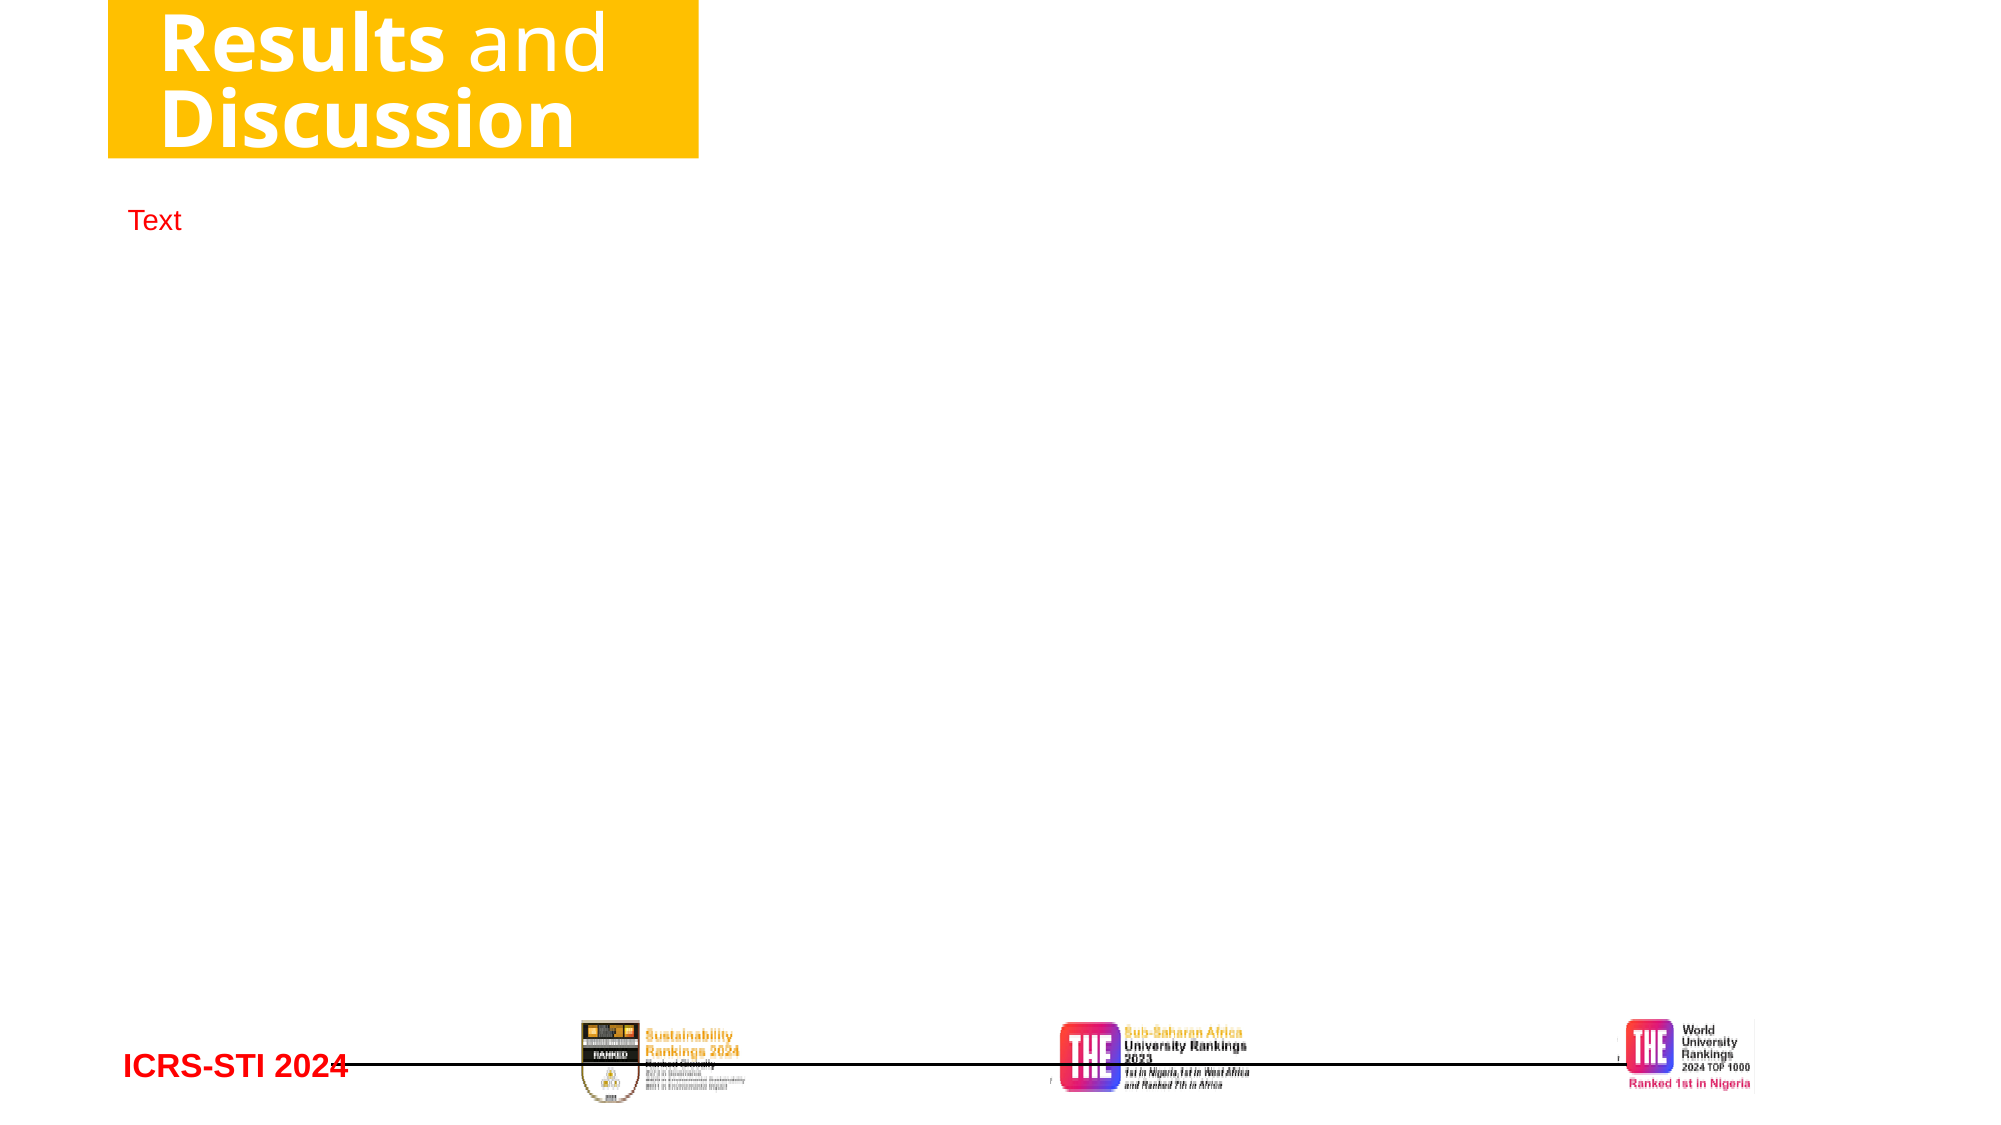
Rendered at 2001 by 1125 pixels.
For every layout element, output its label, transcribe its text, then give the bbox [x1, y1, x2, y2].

picture [1050, 1066, 1254, 1101]
text_box Results and Discussion [143, 3, 686, 193]
picture [572, 1066, 751, 1103]
picture [1617, 1019, 1755, 1094]
list Text [112, 193, 1839, 966]
picture [572, 1019, 751, 1063]
footer ICRS-STI 2024 [108, 1037, 686, 1098]
picture [1050, 1021, 1254, 1063]
